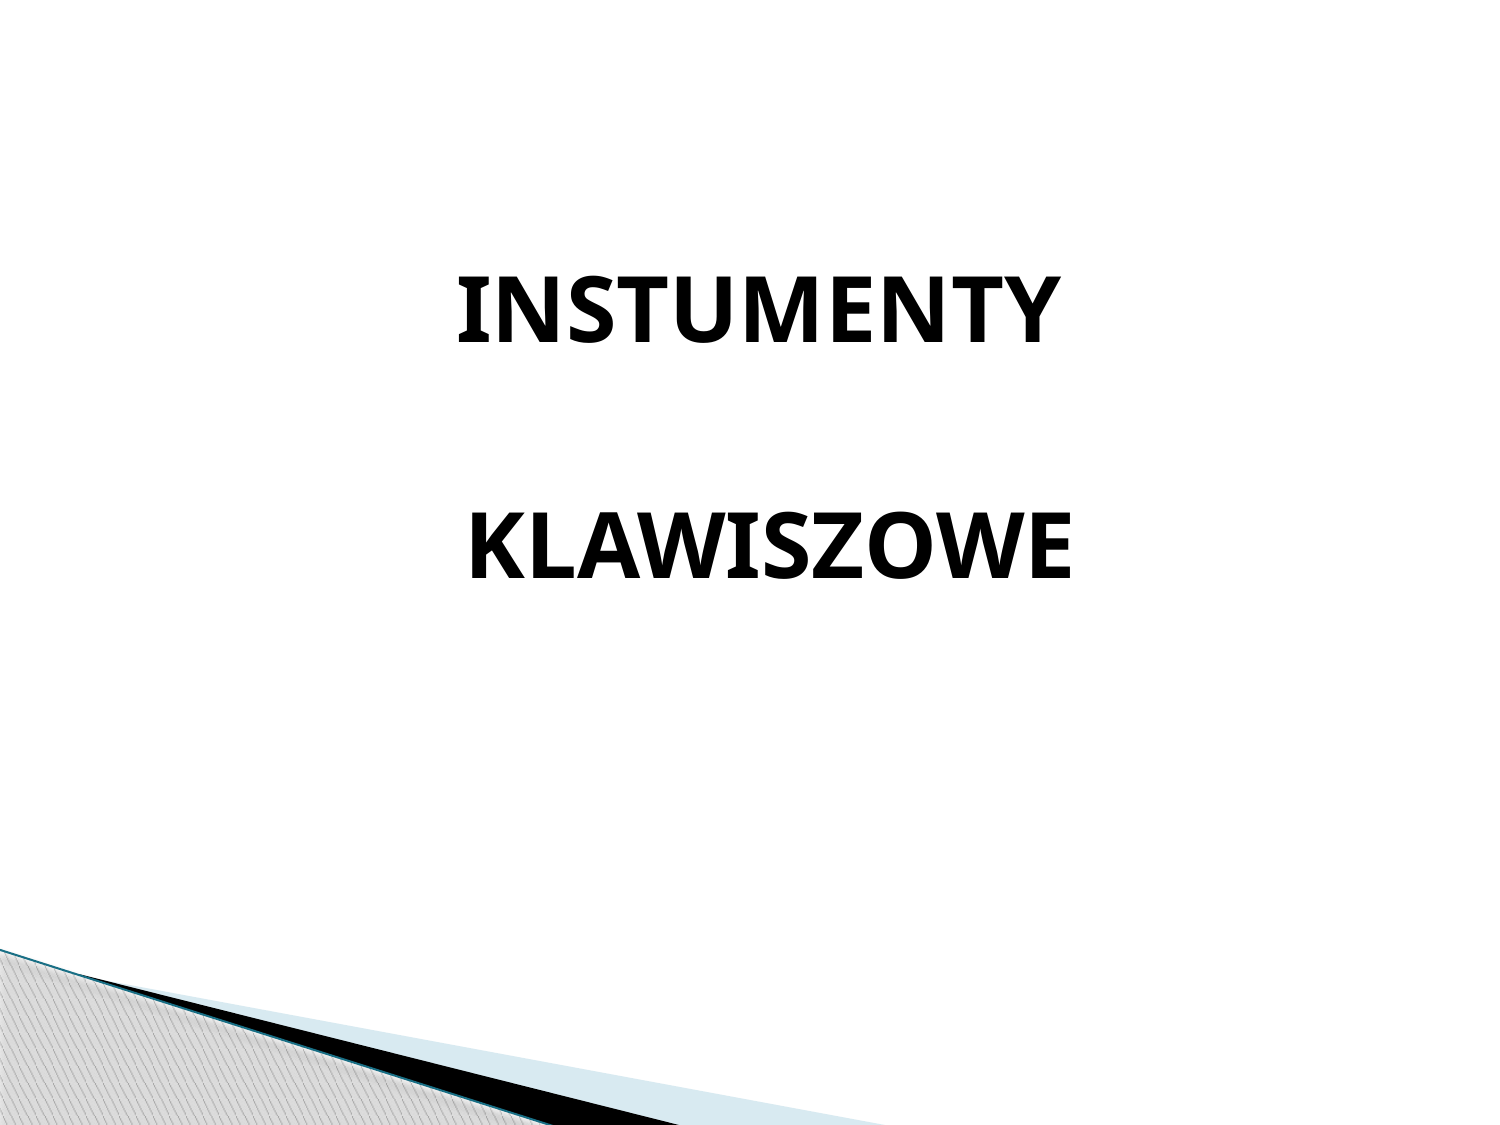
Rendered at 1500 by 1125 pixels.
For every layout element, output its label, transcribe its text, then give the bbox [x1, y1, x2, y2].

list INSTUMENTY KLAWISZOWE [75, 243, 1425, 986]
